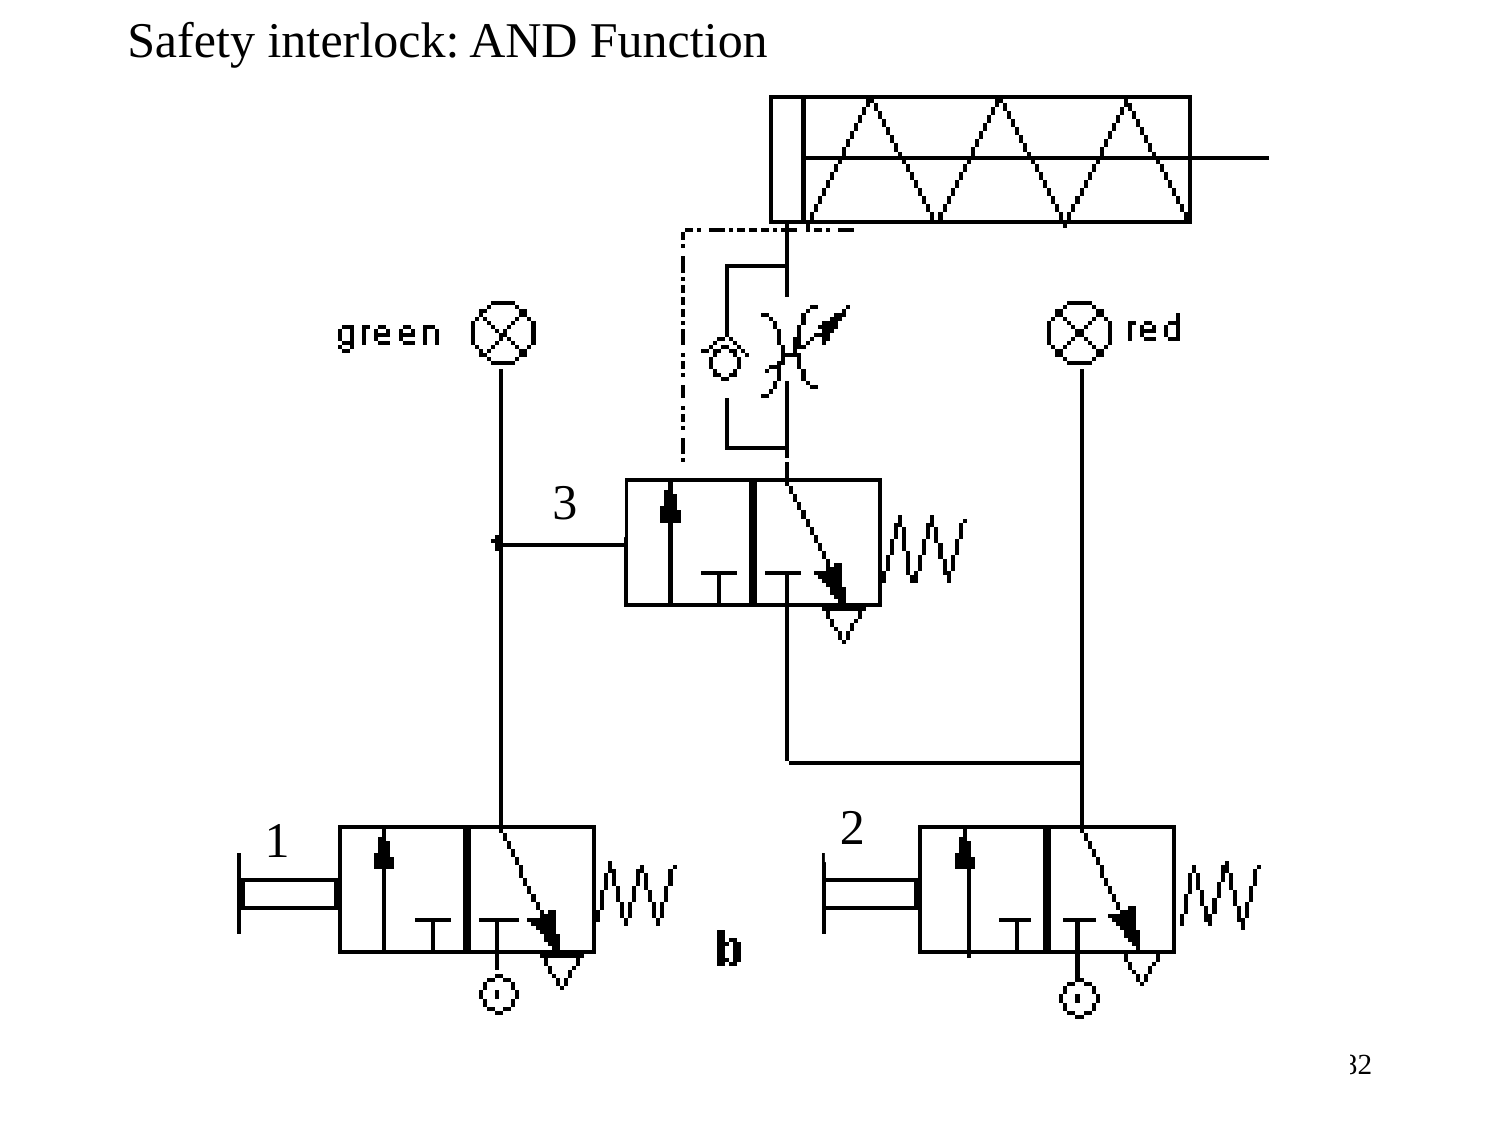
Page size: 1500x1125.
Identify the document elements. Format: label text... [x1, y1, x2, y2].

slide_number 82 [1354, 1024, 1388, 1101]
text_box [124, 31, 1351, 1116]
text_box Safety interlock: AND Function [112, 0, 963, 75]
